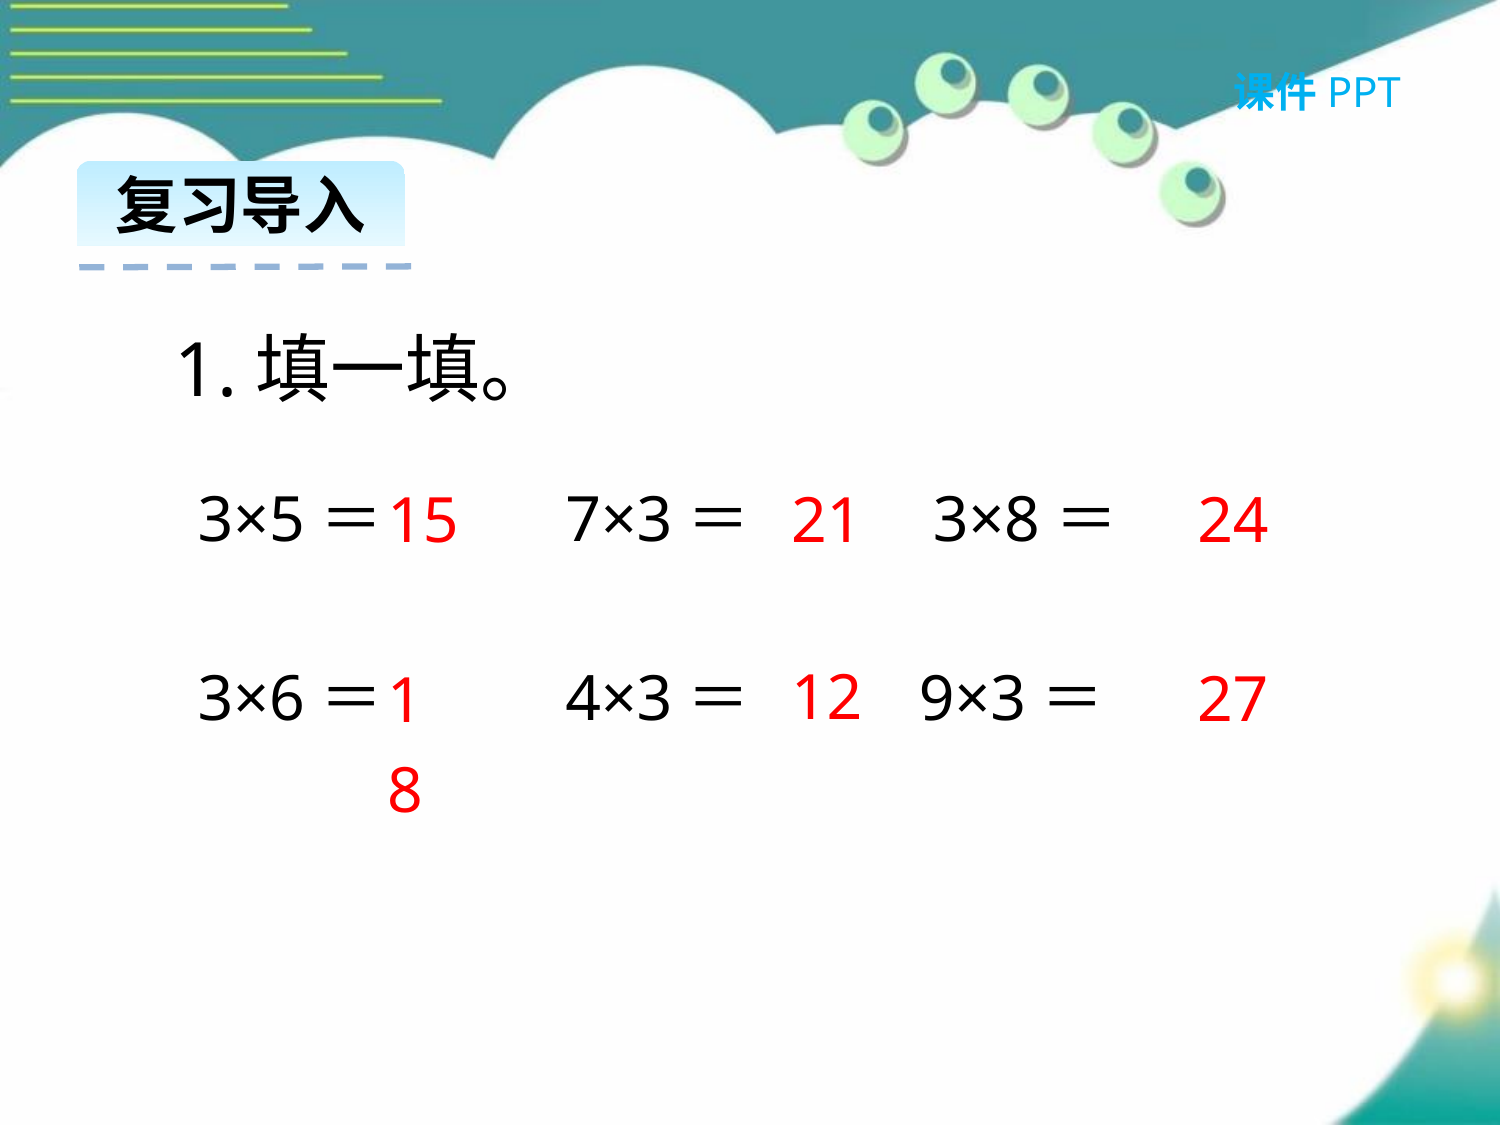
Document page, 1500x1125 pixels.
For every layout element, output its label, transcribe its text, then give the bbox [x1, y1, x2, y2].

text_box 15 [372, 457, 495, 563]
text_box 18 [372, 637, 467, 832]
text_box 课件PPT [1218, 58, 1418, 124]
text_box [76, 160, 420, 268]
text_box 27 [1182, 636, 1322, 741]
text_box 3×5＝ 7×3＝ 3×8＝ 3×6＝ 4×3＝ 9×3＝ [183, 456, 1333, 741]
text_box 21 [776, 457, 904, 562]
text_box 1.填一填。 [159, 314, 1306, 419]
picture [0, 0, 1500, 1125]
text_box 12 [776, 634, 913, 740]
text_box 24 [1182, 457, 1317, 562]
